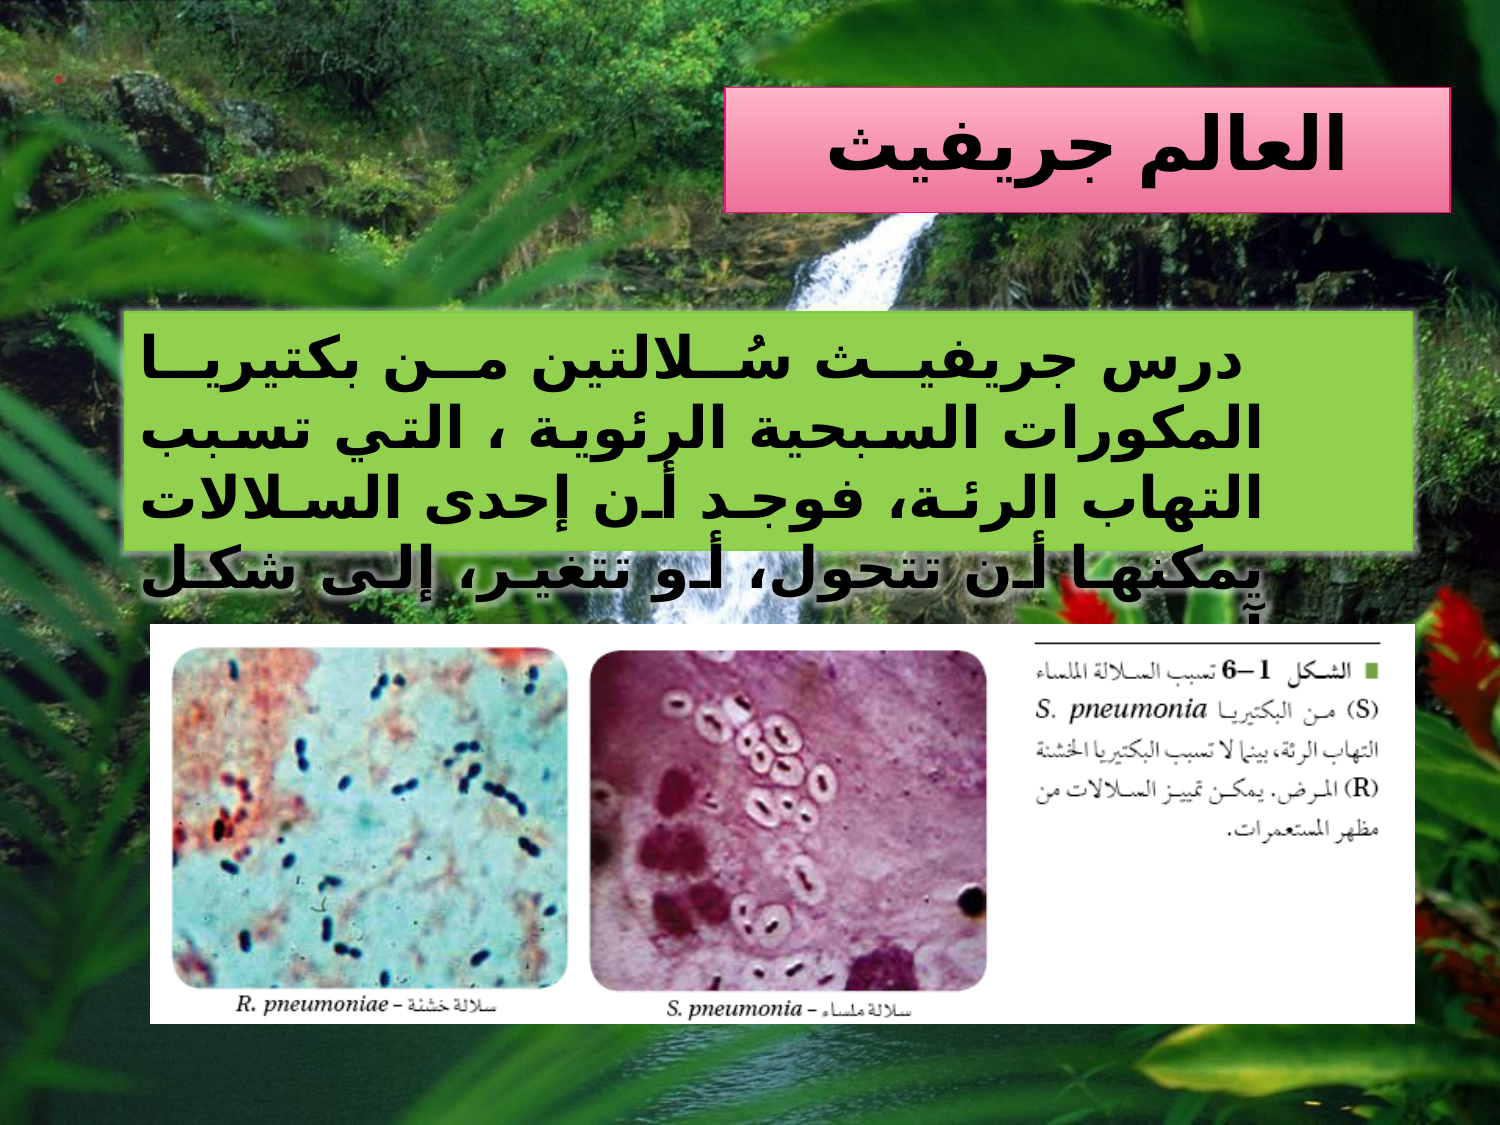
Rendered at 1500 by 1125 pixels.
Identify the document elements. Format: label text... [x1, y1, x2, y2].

title العالم جريفيث [724, 87, 1451, 213]
picture [0, 0, 1500, 1125]
text_box درس جريفيث سُلالتين من بكتيريا المكورات السبحية الرئوية ، التي تسبب التهاب الرئة، فوجد أن إحدى السلالات يمكنها أن تتحول، أو تتغير، إلى شكل آخر. [124, 311, 1413, 551]
